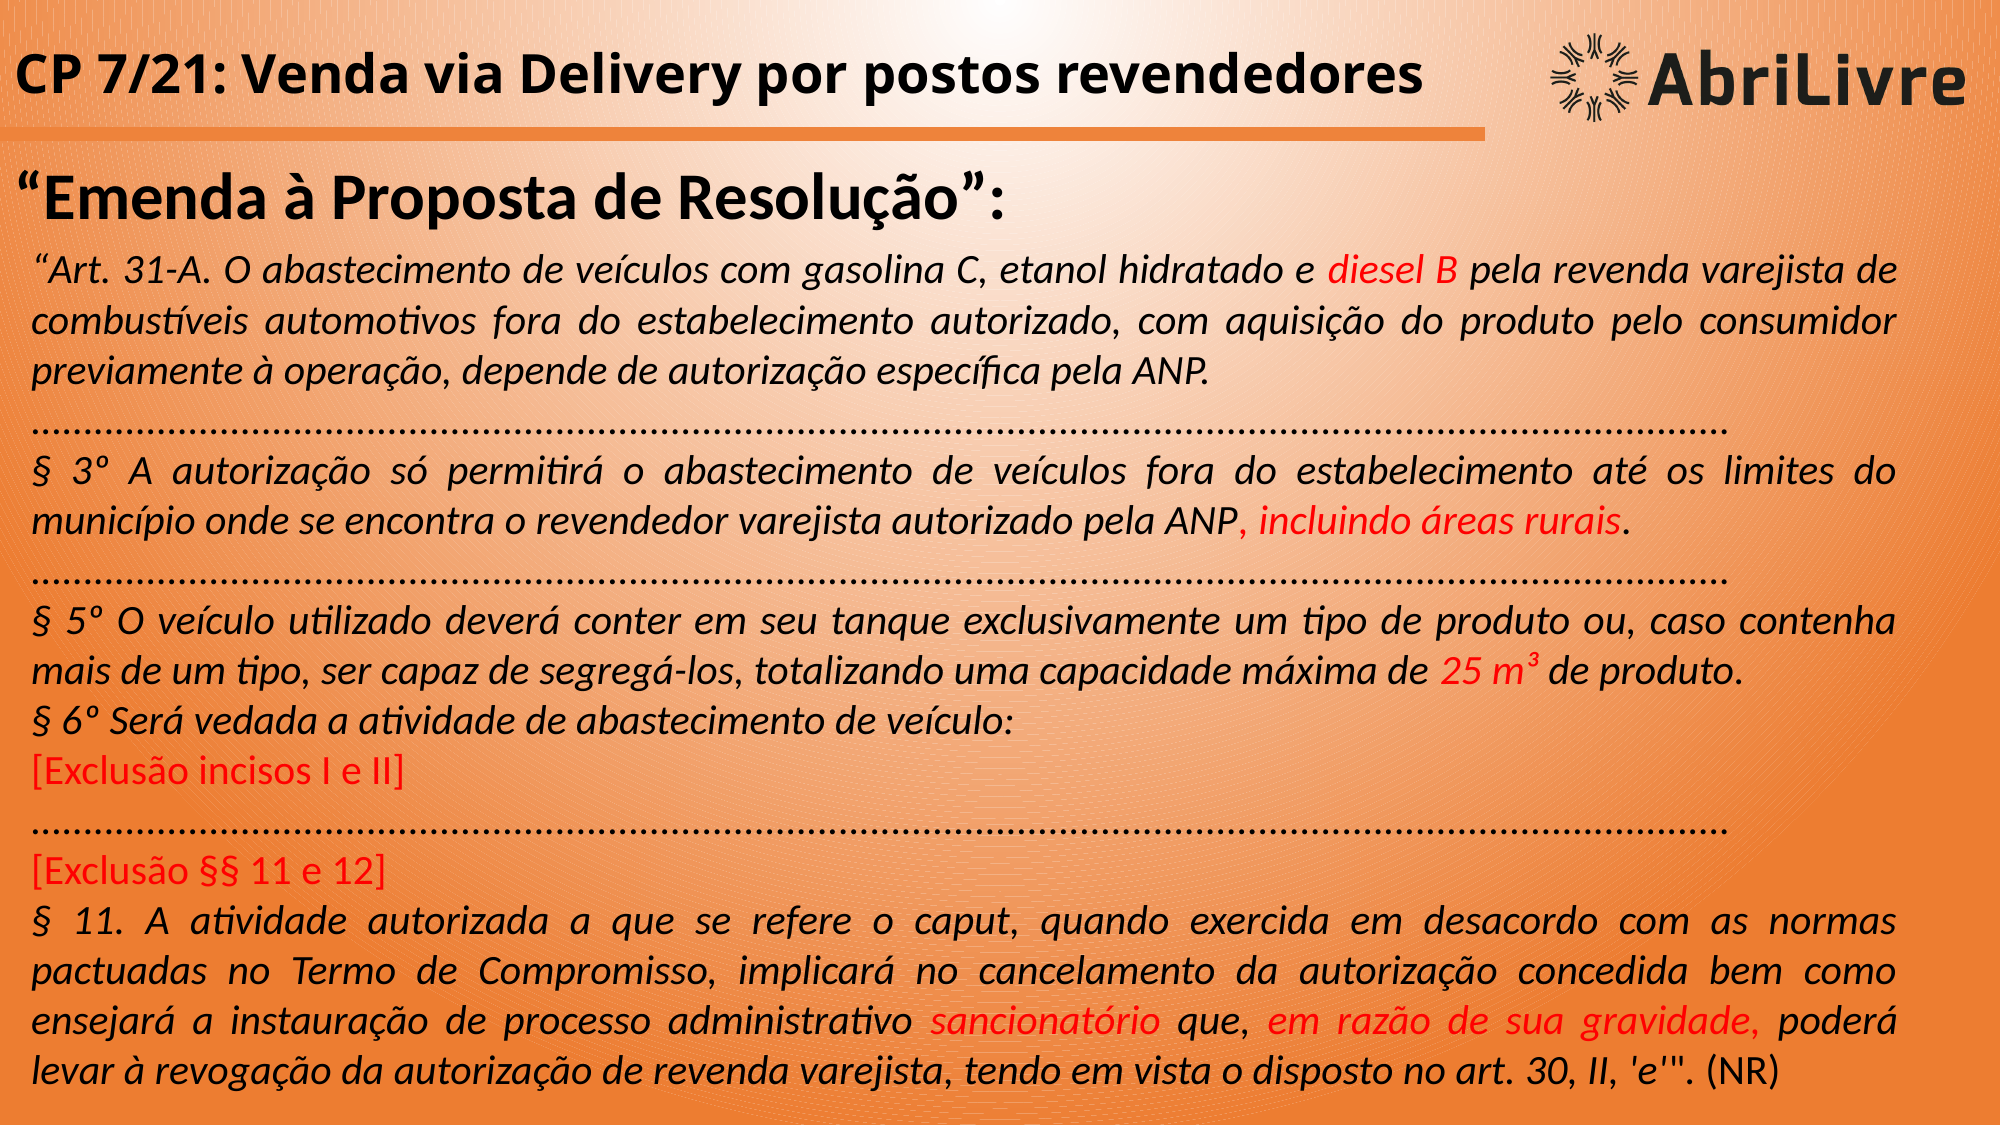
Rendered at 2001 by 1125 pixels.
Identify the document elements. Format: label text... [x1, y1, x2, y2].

text_box CP 7/21: Venda via Delivery por postos revendedores [0, 32, 1551, 172]
text_box “Emenda à Proposta de Resolução”: [0, 145, 2000, 266]
text_box “Art. 31-A. O abastecimento de veículos com gasolina C, etanol hidratado e diesel B pela revenda varejista de combustíveis automotivos fora do estabelecimento autorizado, com aquisição do produto pelo consumidor previamente à operação, depende de autorização específica pela ANP. .................................................................................................................................................................. § 3º A autorização só permitirá o abastecimento de veículos fora do estabelecimento até os limites do município onde se encontra o revendedor varejista autorizado pela ANP, incluindo áreas rurais. .................................................................................................................................................................. § 5º O veículo utilizado deverá conter em seu tanque exclusivamente um tipo de produto ou, caso contenha mais de um tipo, ser capaz de segregá-los, totalizando uma capacidade máxima de 25 m³ de produto. § 6º Será vedada a atividade de abastecimento de veículo: [Exclusão incisos I e II] .................................................................................................................................................................. [Exclusão §§ 11 e 12] § 11. A atividade autorizada a que se refere o caput, quando exercida em desacordo com as normas pactuadas no Termo de Compromisso, implicará no cancelamento da autorização concedida bem como ensejará a instauração de processo administrativo sancionatório que, em razão de sua gravidade, poderá levar à revogação da autorização de revenda varejista, tendo em vista o disposto no art. 30, II, 'e'". (NR) [0, 234, 1914, 1125]
picture [1550, 33, 1971, 125]
